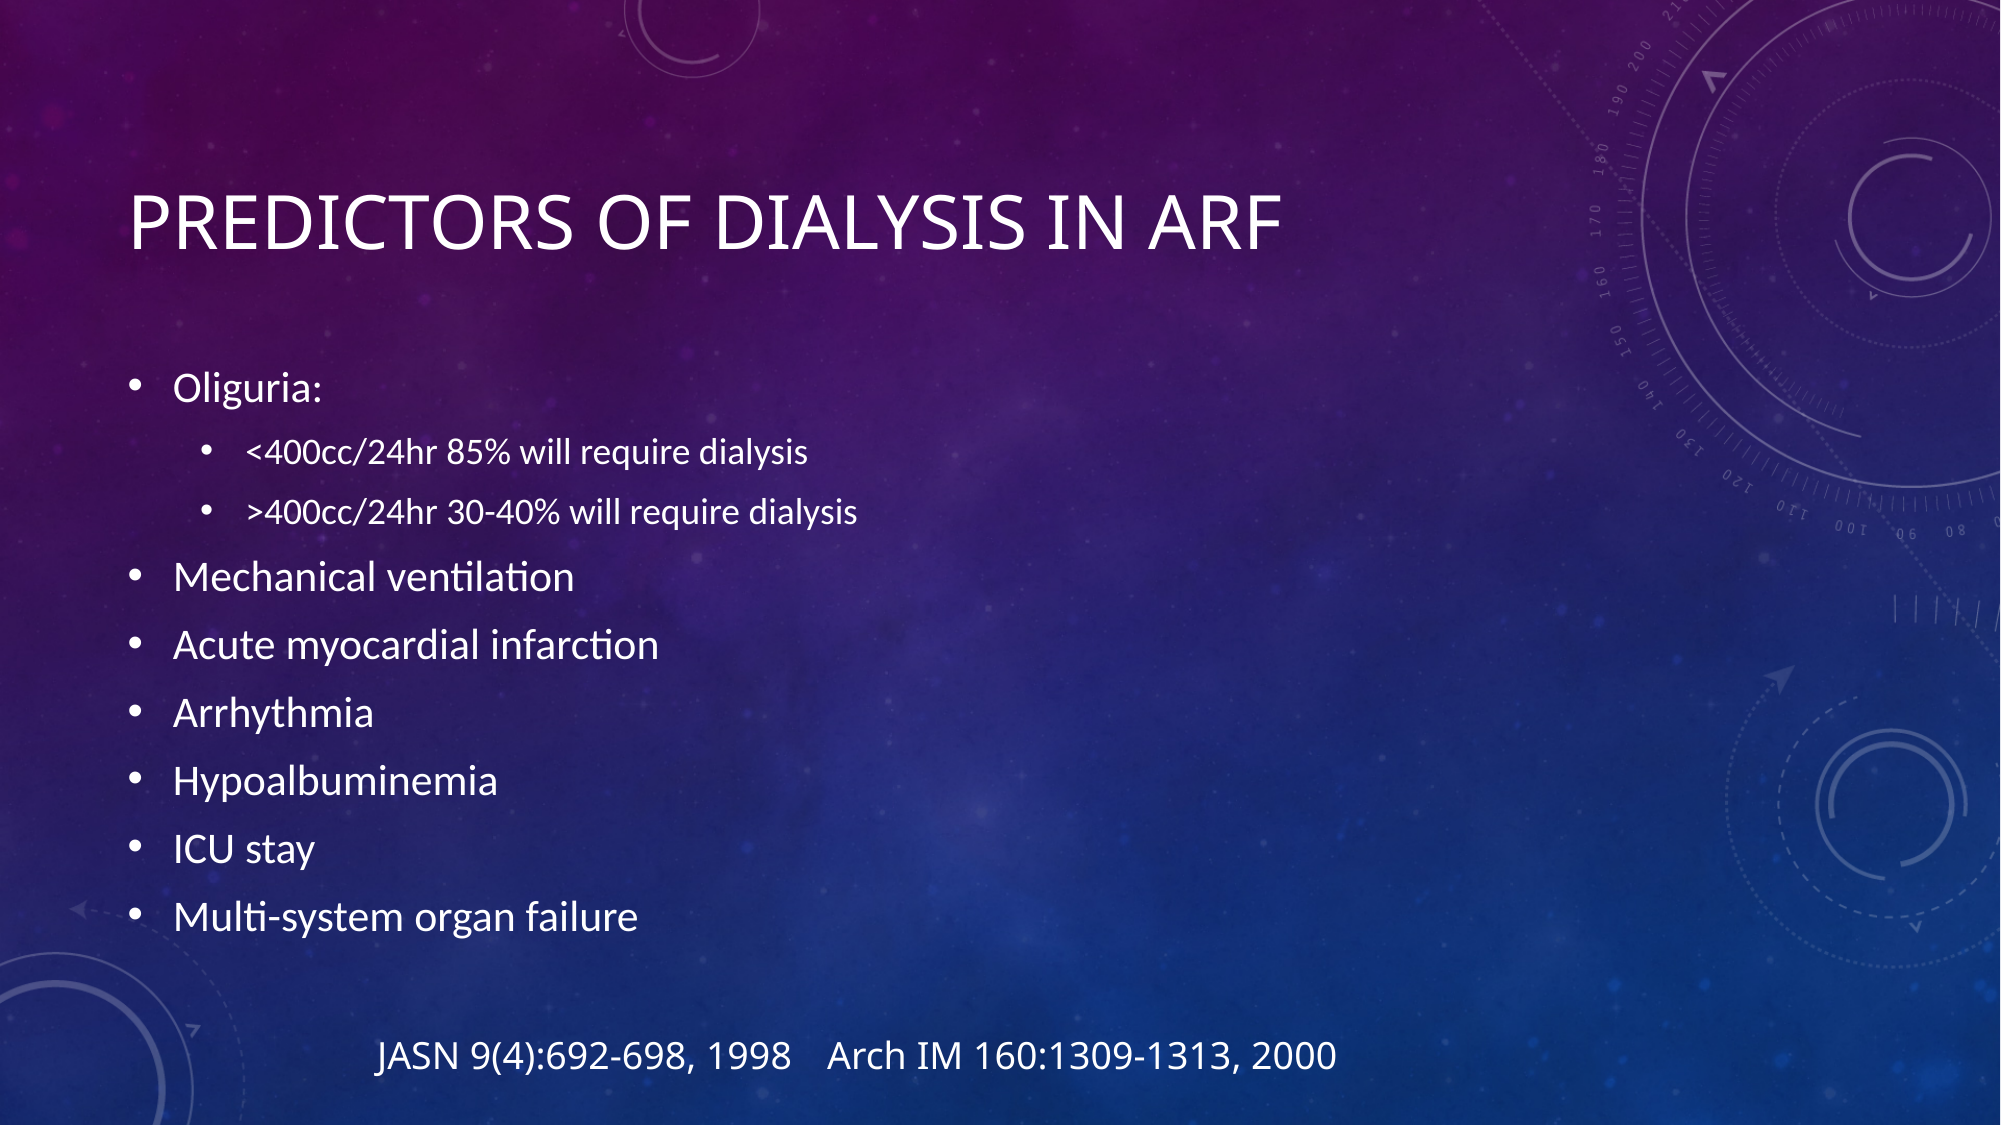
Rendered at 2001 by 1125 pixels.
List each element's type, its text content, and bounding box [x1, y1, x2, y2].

picture [0, 0, 2001, 1125]
list Oliguria: <400cc/24hr 85% will require dialysis >400cc/24hr 30-40% will require dialysis Mechanical ventilation Acute myocardial infarction Arrhythmia Hypoalbuminemia ICU stay Multi-system organ failure [112, 351, 1775, 950]
title Predictors of Dialysis in ARF [112, 99, 1775, 339]
text_box JASN 9(4):692-698, 1998 Arch IM 160:1309-1313, 2000 [362, 1024, 1638, 1085]
